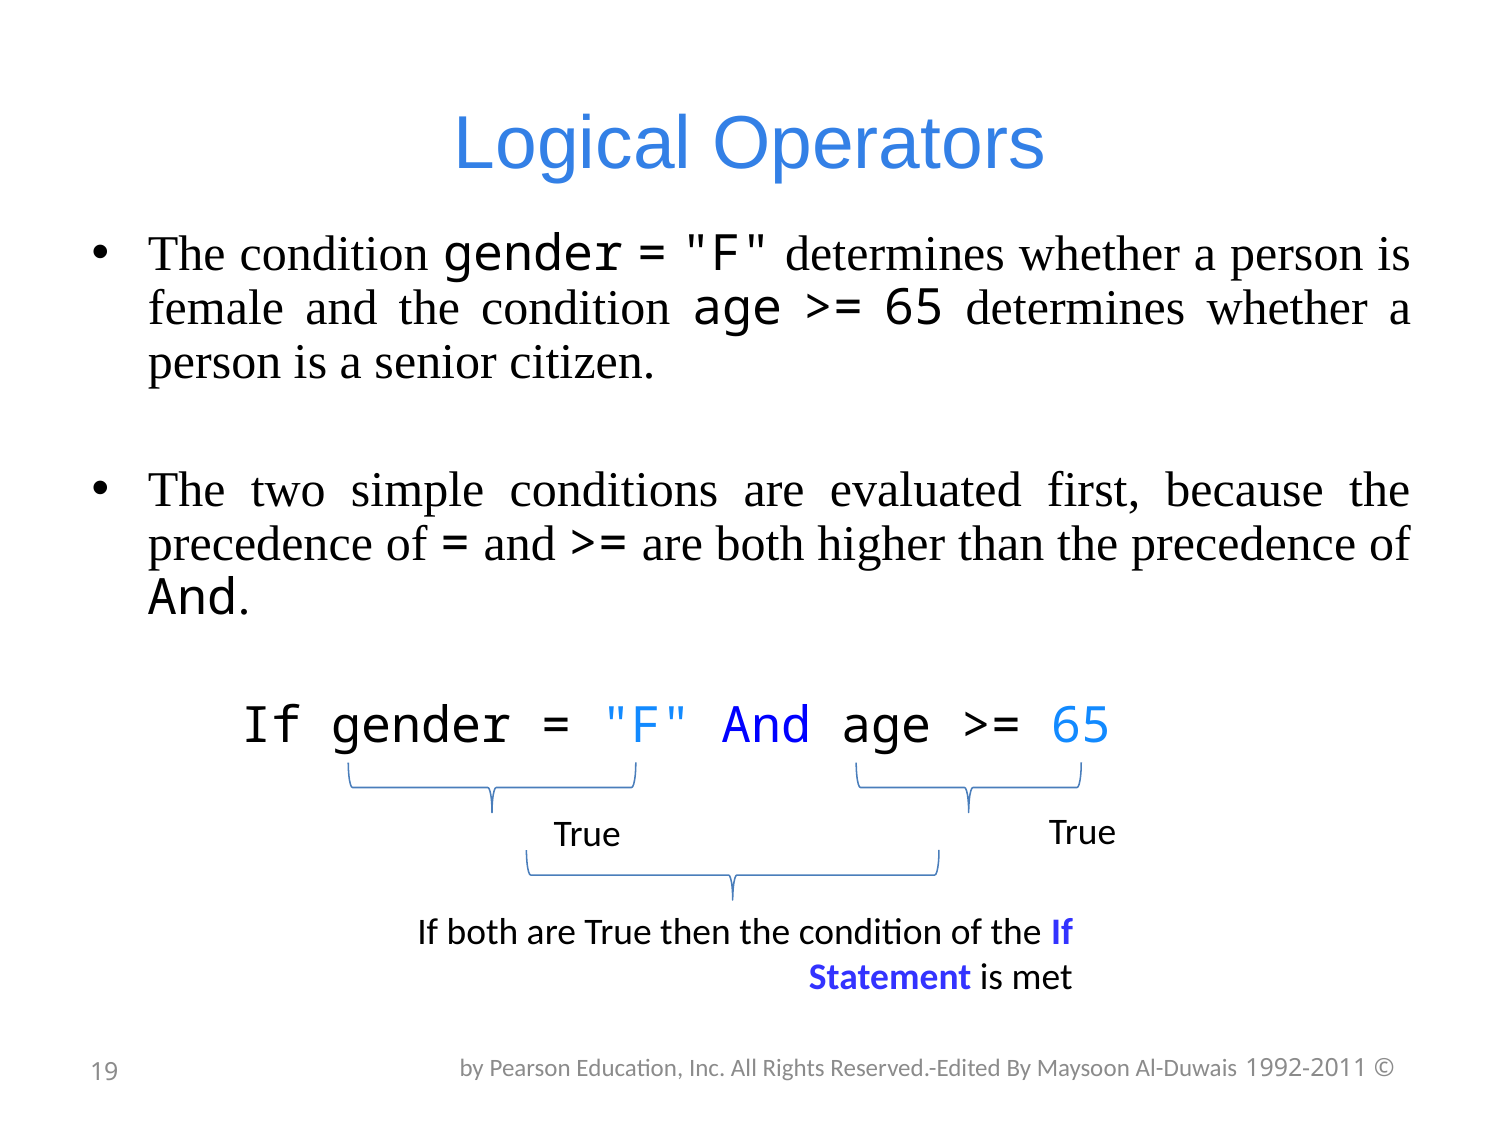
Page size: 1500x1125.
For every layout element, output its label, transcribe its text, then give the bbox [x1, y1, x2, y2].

text_box True [410, 801, 636, 862]
text_box If both are True then the condition of the If Statement is met [312, 899, 1088, 1005]
list The condition gender = "F" determines whether a person is female and the condition age >= 65 determines whether a person is a senior citizen. The two simple conditions are evaluated first, because the precedence of = and >= are both higher than the precedence of And. If gender = "F" And age >= 65 [76, 219, 1427, 963]
slide_number 19 [75, 1042, 425, 1103]
text_box [855, 762, 1083, 814]
text_box [525, 849, 940, 899]
text_box [347, 762, 637, 814]
title Logical Operators [75, 45, 1425, 233]
text_box True [906, 799, 1132, 860]
footer © 1992-2011 by Pearson Education, Inc. All Rights Reserved.-Edited By Maysoon Al-Duwais [431, 1046, 1424, 1087]
